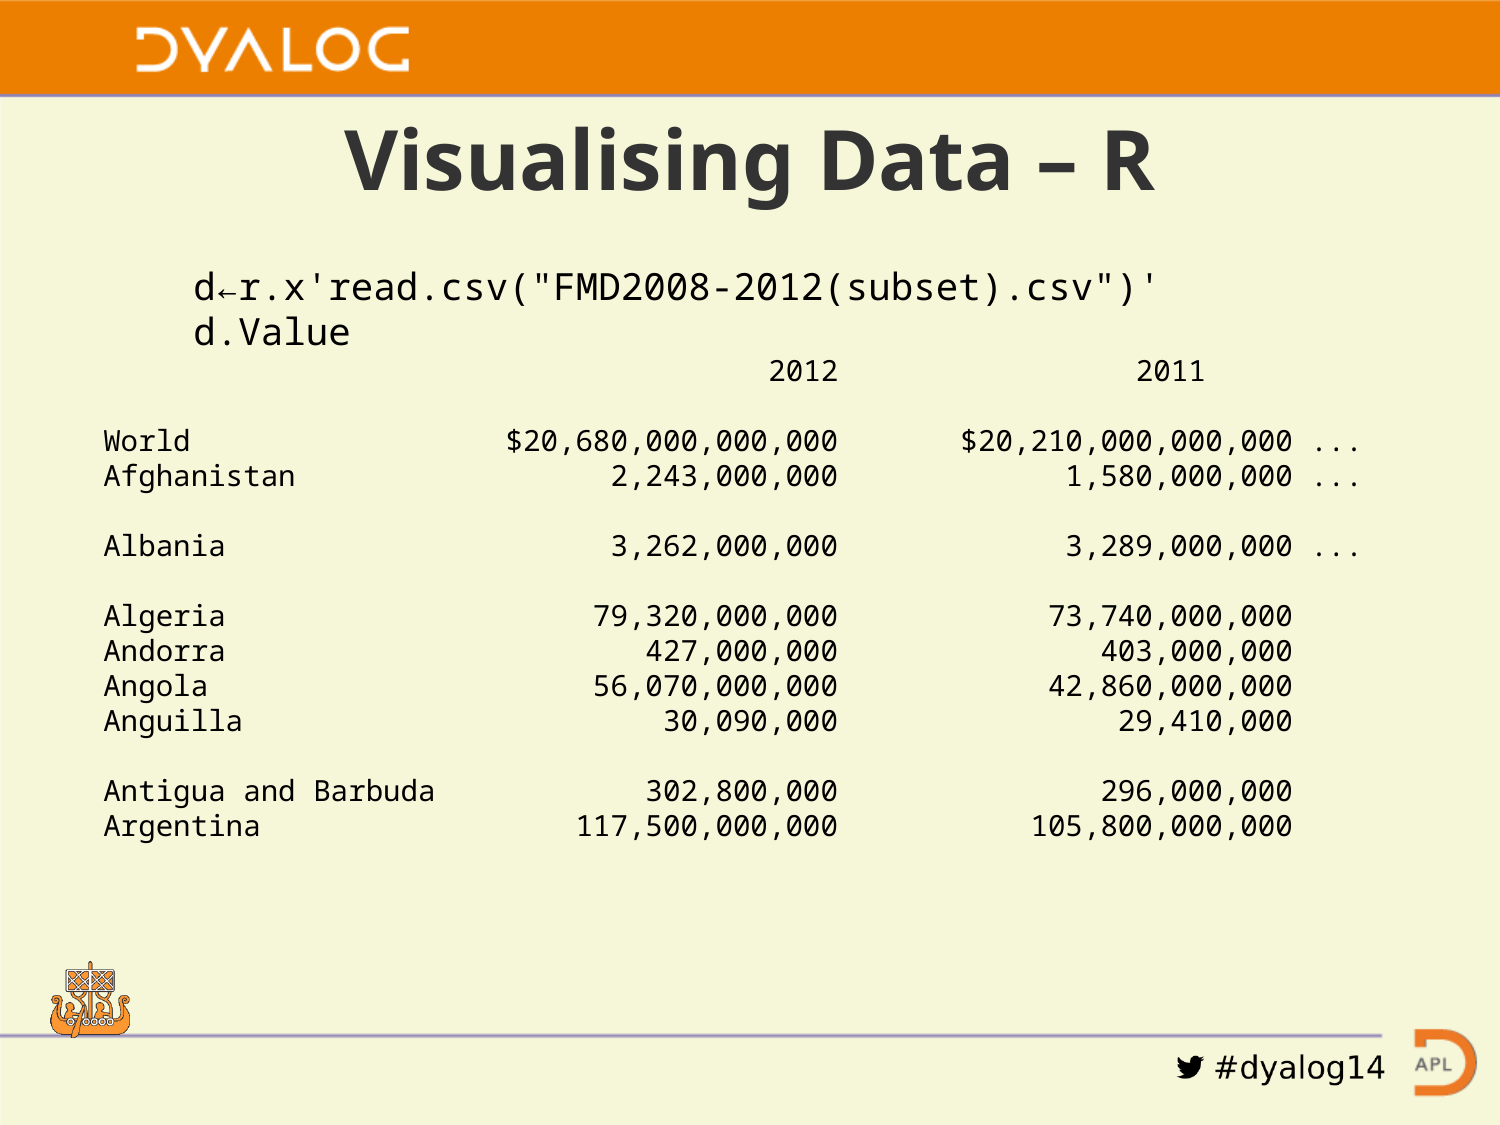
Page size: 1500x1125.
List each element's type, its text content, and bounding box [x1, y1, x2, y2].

picture [0, 0, 1500, 1125]
title Visualising Data – R [112, 99, 1388, 268]
subtitle d←r.x'read.csv("FMD2008-2012(subset).csv")' d.Value 2012 2011 World $20,680,000,000,000 $20,210,000,000,000 ... Afghanistan 2,243,000,000 1,580,000,000 ... Albania 3,262,000,000 3,289,000,000 ... Algeria 79,320,000,000 73,740,000,000 Andorra 427,000,000 403,000,000 Angola 56,070,000,000 42,860,000,000 Anguilla 30,090,000 29,410,000 Antigua and Barbuda 302,800,000 296,000,000 Argentina 117,500,000,000 105,800,000,000 [88, 255, 1436, 925]
